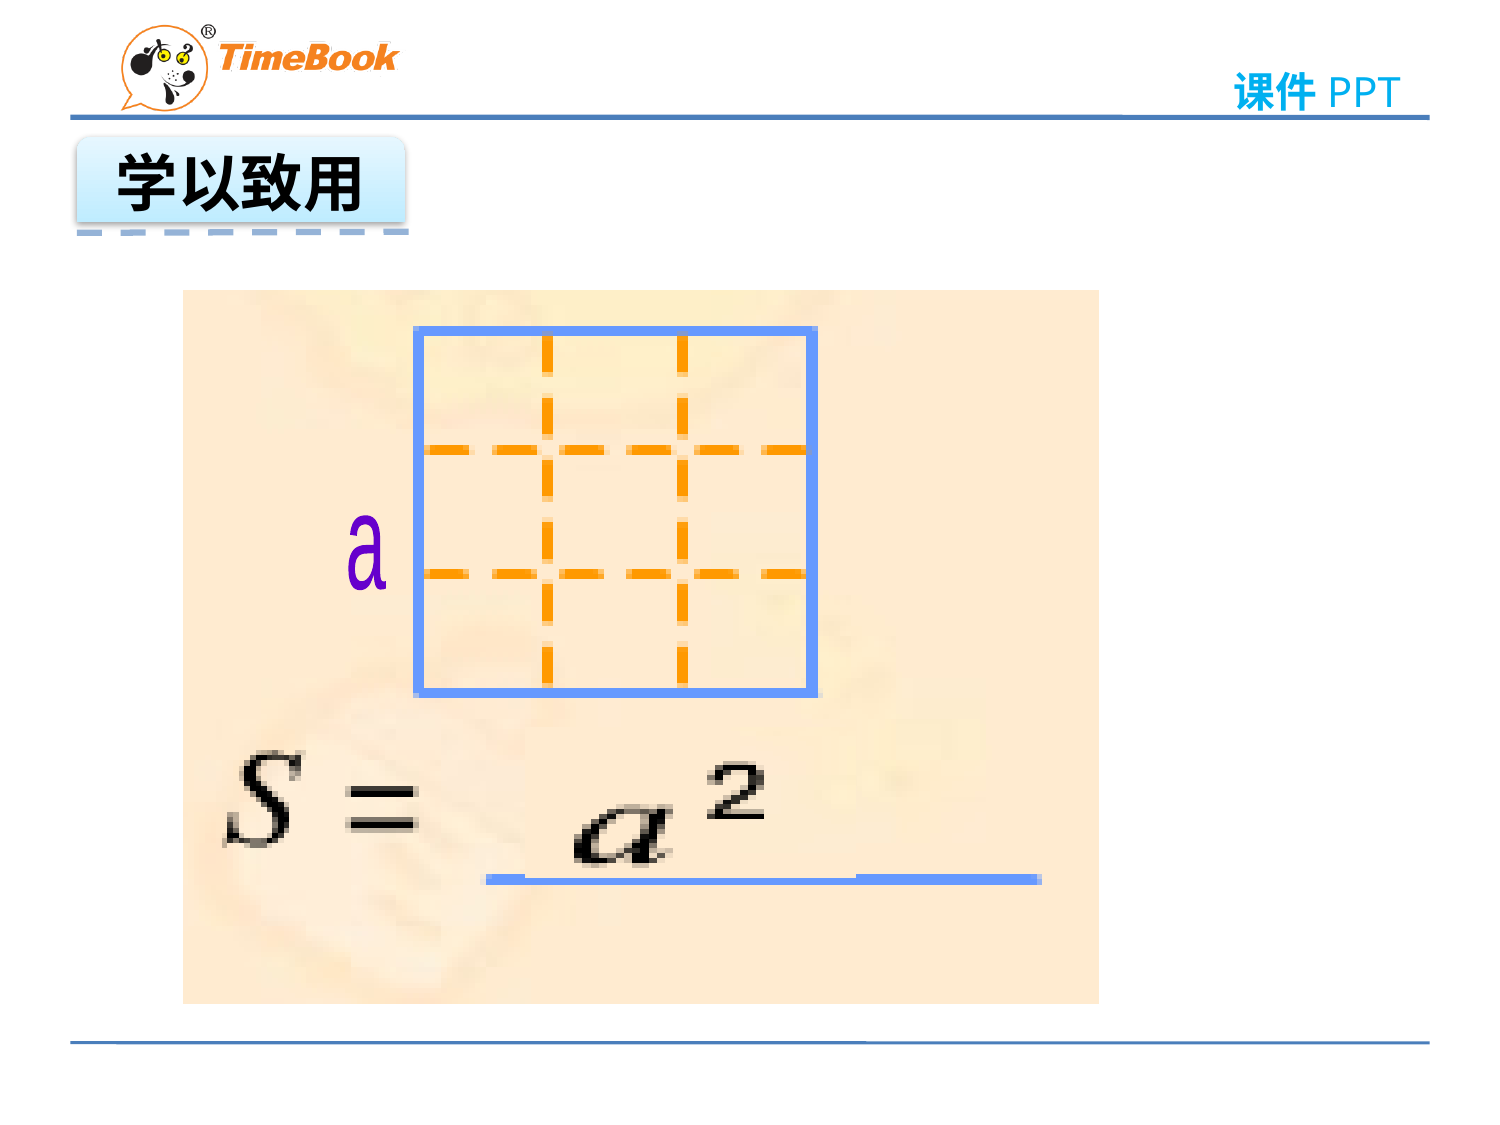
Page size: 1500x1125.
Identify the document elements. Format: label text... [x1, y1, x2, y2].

picture [118, 22, 408, 113]
picture [182, 290, 1099, 1005]
text_box 学以致用 [76, 136, 406, 223]
